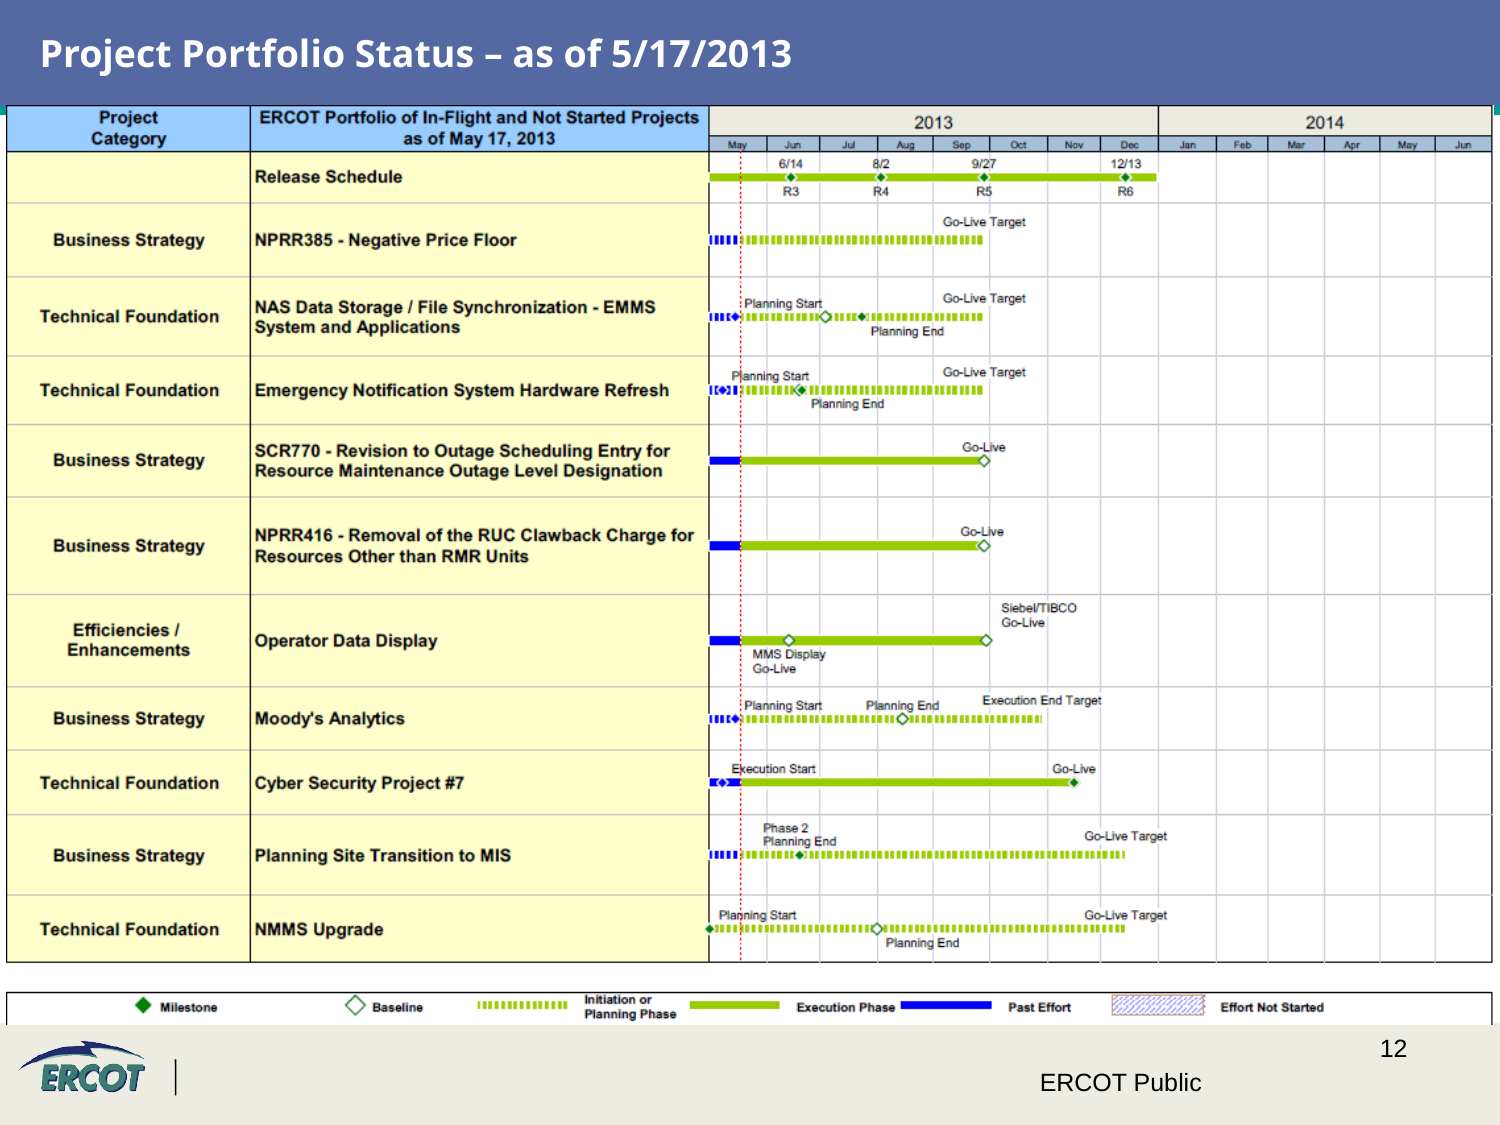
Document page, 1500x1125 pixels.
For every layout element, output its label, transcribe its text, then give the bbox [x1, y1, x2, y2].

picture [6, 105, 1494, 1026]
text_box Project Portfolio Status – as of 5/17/2013 [24, 30, 1163, 104]
footer ERCOT Public [1025, 1059, 1438, 1125]
picture [10, 1031, 151, 1111]
text_box [24, 22, 1450, 85]
